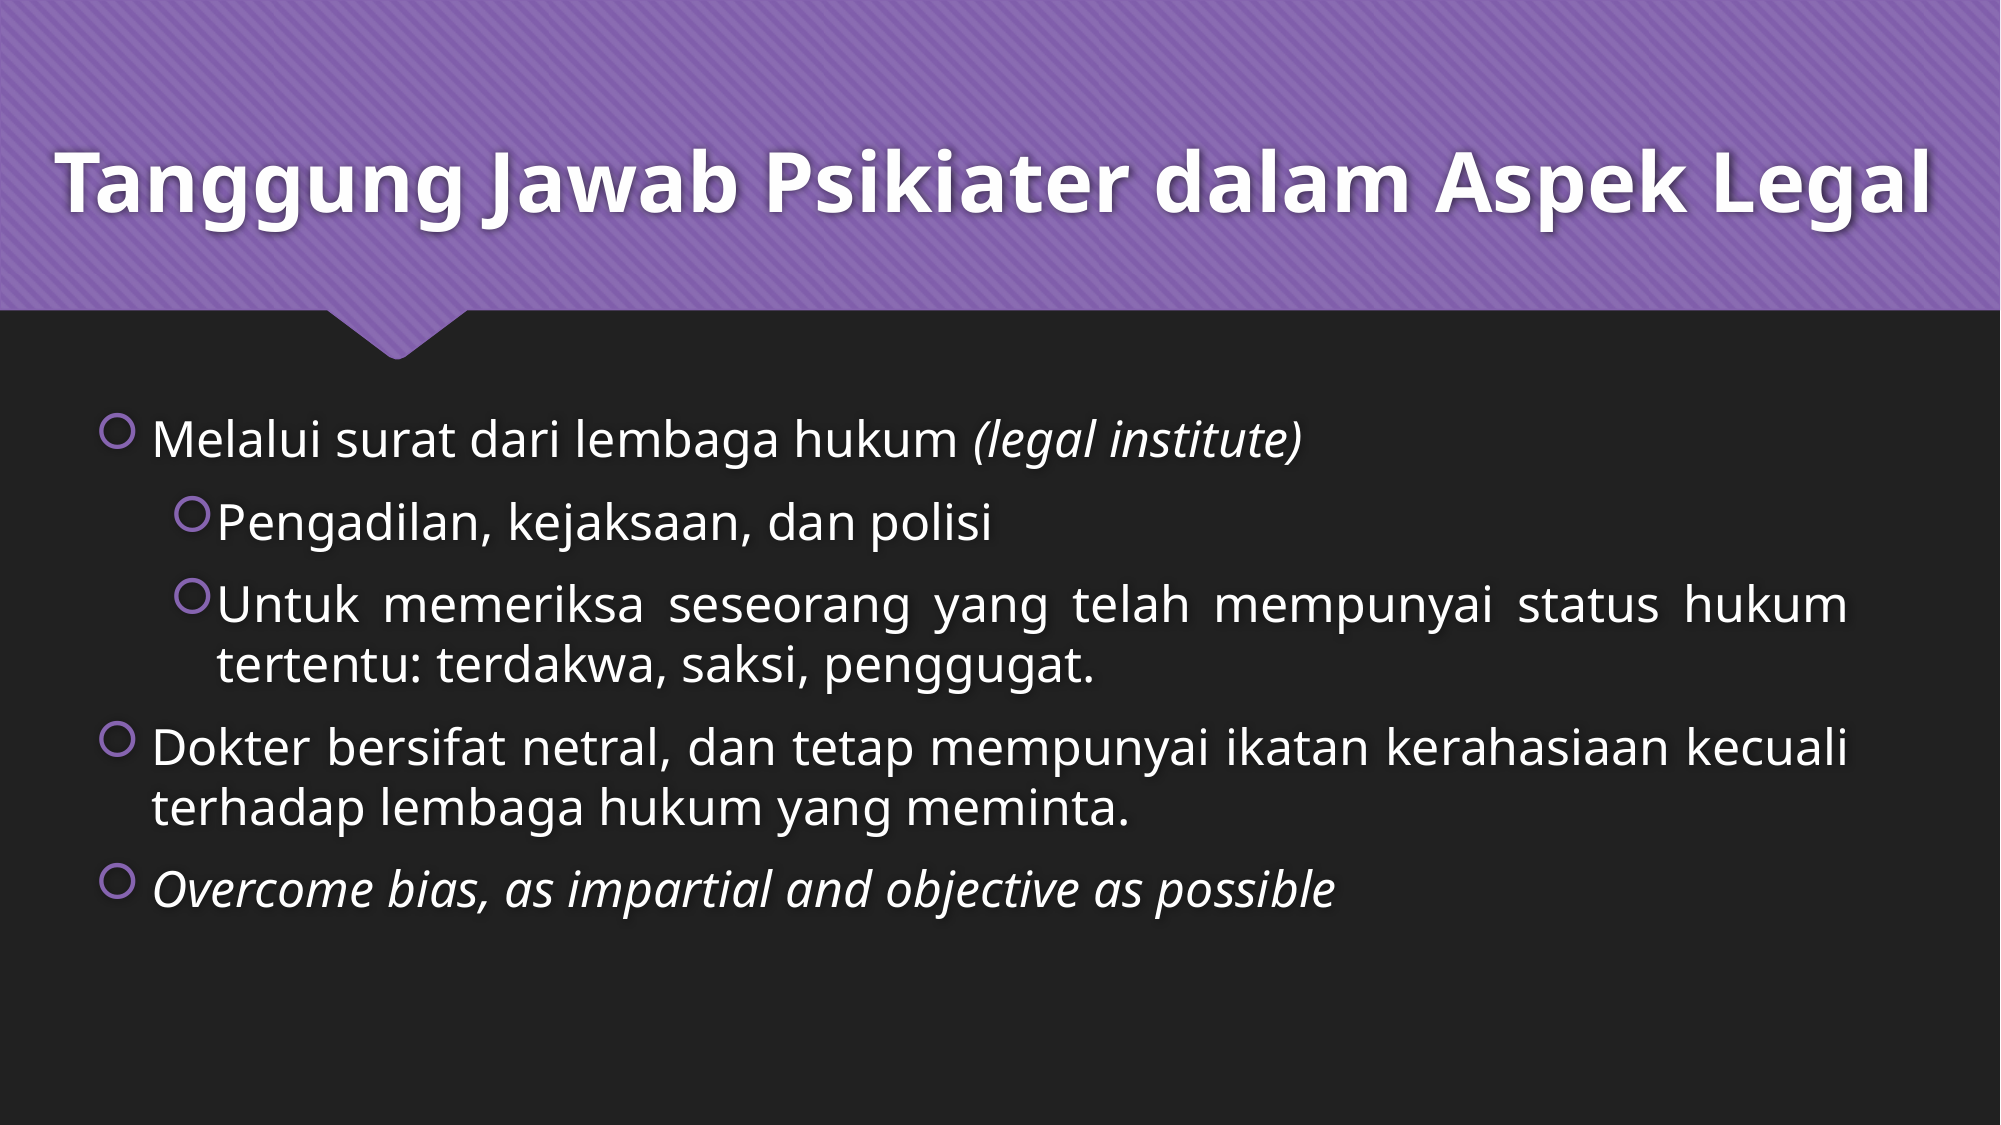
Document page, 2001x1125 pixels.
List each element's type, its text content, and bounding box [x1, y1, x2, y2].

list Melalui surat dari lembaga hukum (legal institute) Pengadilan, kejaksaan, dan polisi Untuk memeriksa seseorang yang telah mempunyai status hukum tertentu: terdakwa, saksi, penggugat. Dokter bersifat netral, dan tetap mempunyai ikatan kerahasiaan kecuali terhadap lembaga hukum yang meminta. Overcome bias, as impartial and objective as possible [80, 364, 1866, 962]
title Tanggung Jawab Psikiater dalam Aspek Legal [38, 77, 1963, 237]
